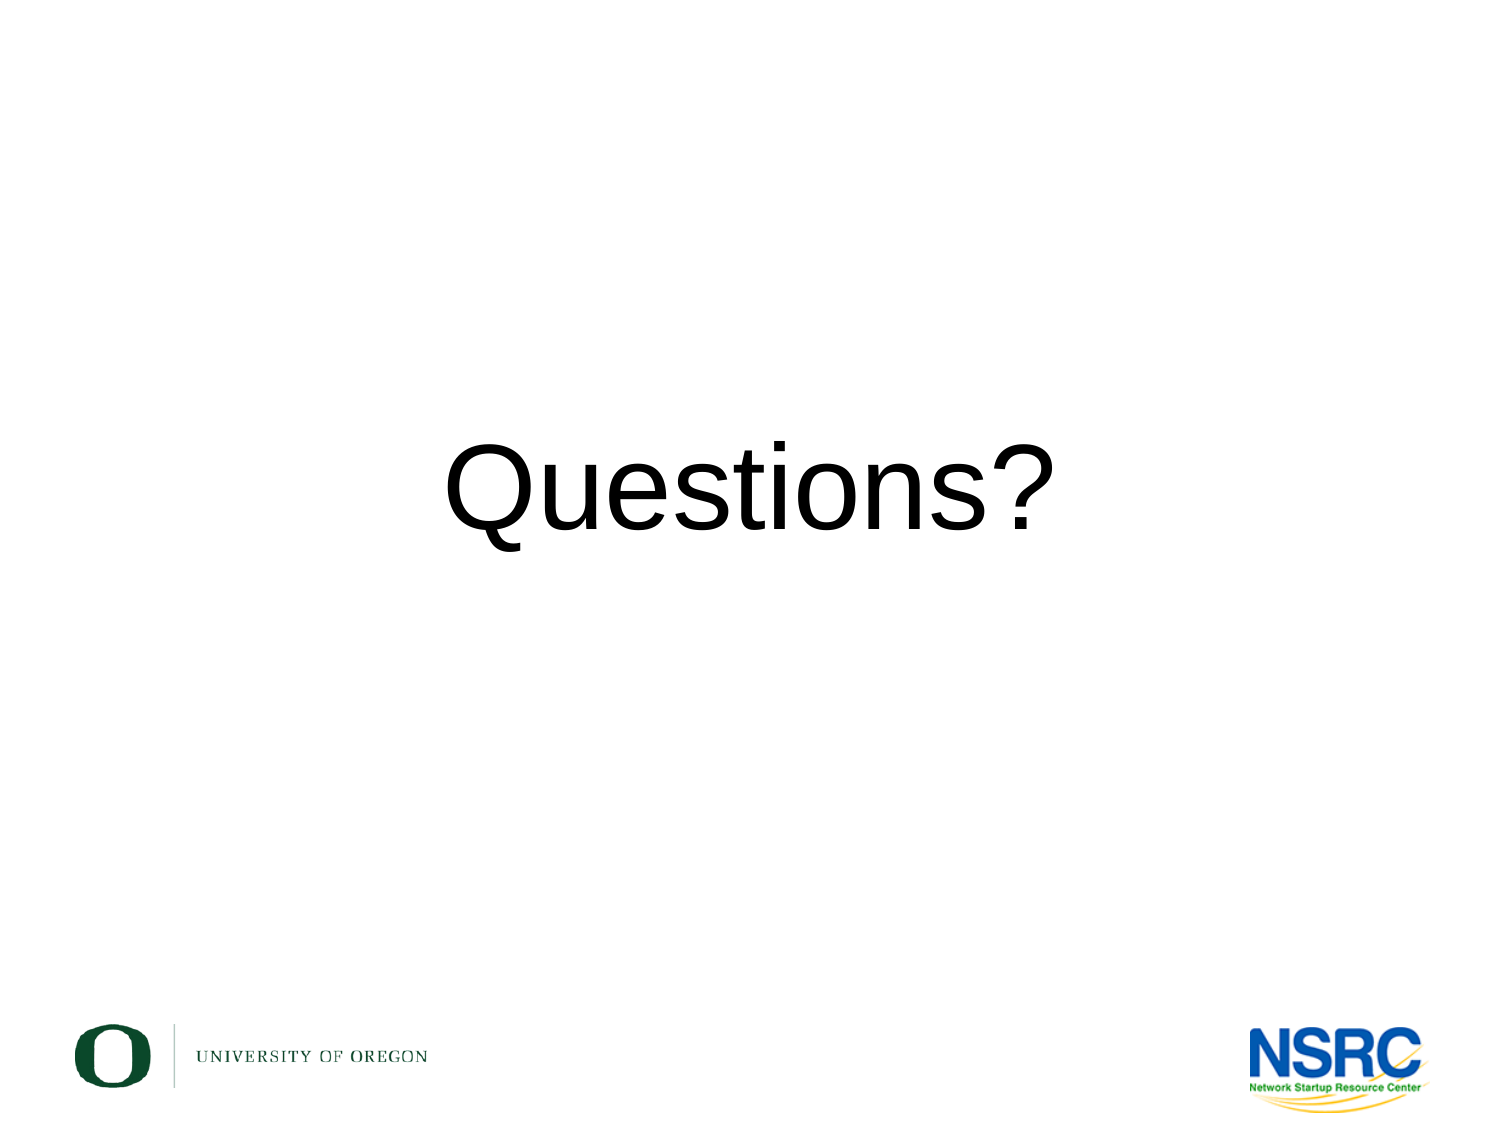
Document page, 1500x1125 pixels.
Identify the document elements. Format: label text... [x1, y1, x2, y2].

title Questions? [24, 379, 1475, 583]
picture [1250, 1027, 1430, 1113]
picture [75, 1024, 427, 1088]
